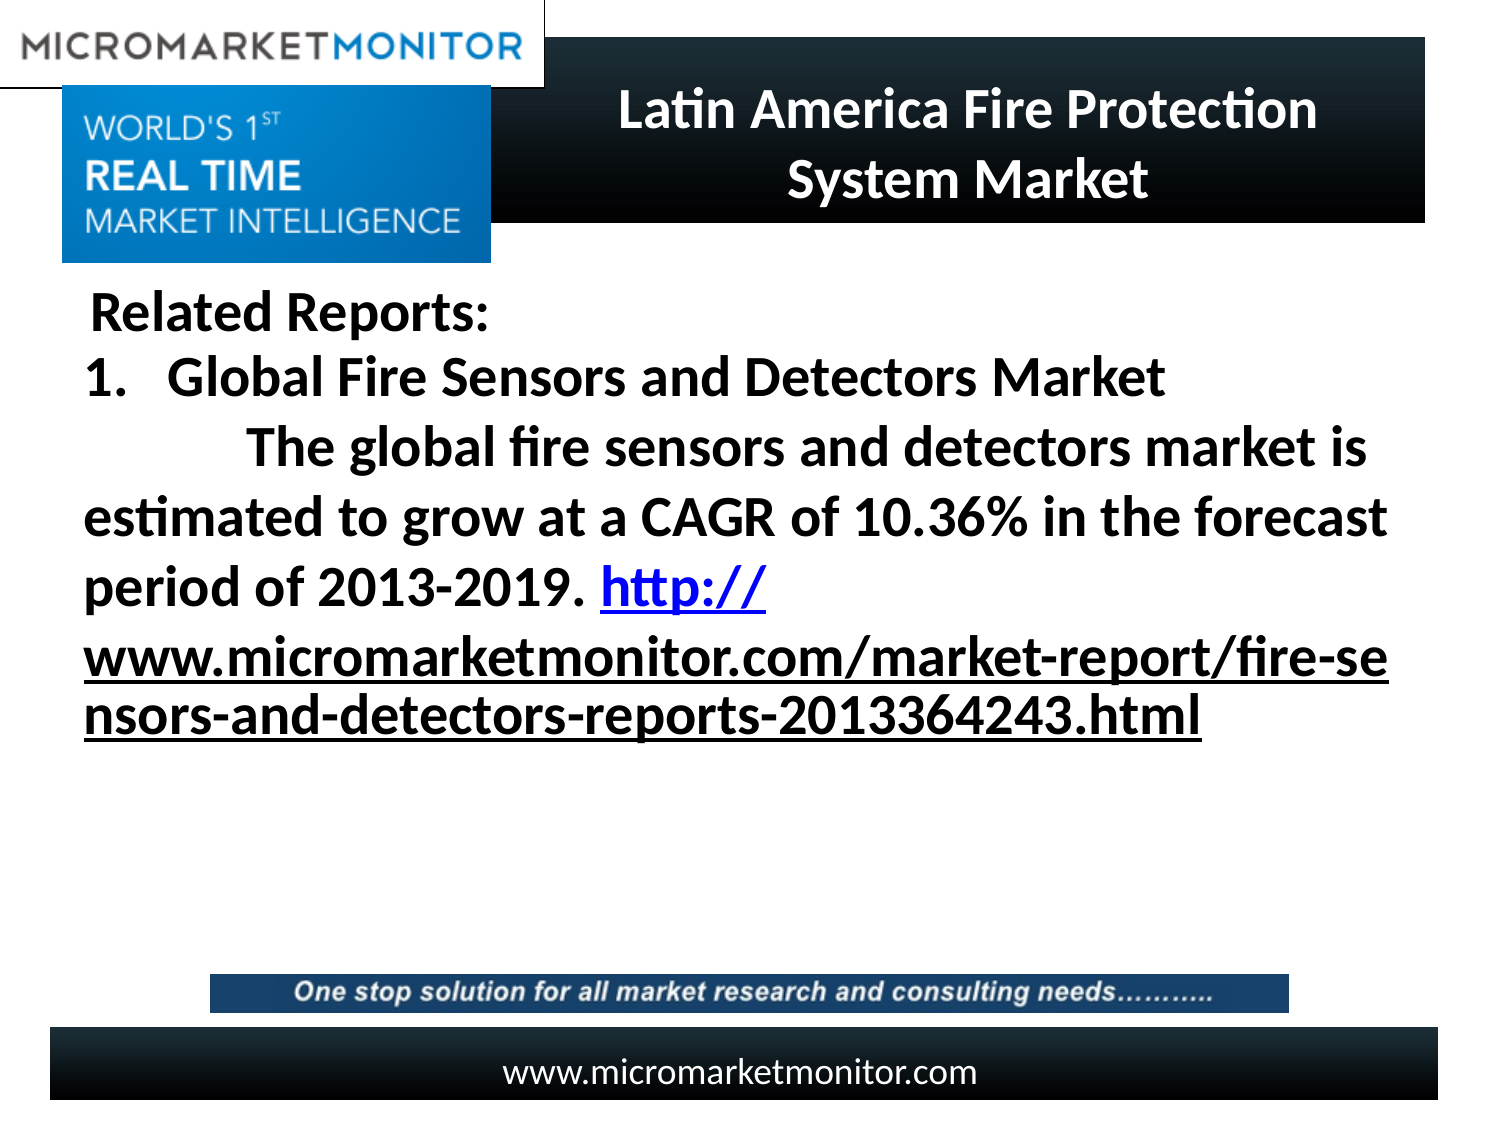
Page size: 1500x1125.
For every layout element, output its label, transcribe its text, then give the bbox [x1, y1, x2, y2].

picture [0, 0, 1426, 263]
title Related Reports: [75, 267, 1350, 350]
text_box Global Fire Sensors and Detectors Market The global fire sensors and detectors market is estimated to grow at a CAGR of 10.36% in the forecast period of 2013-2019. http://www.micromarketmonitor.com/market-report/fire-sensors-and-detectors-reports-2013364243.html [68, 330, 1419, 766]
picture [49, 1027, 1438, 1101]
picture [210, 974, 1290, 1013]
